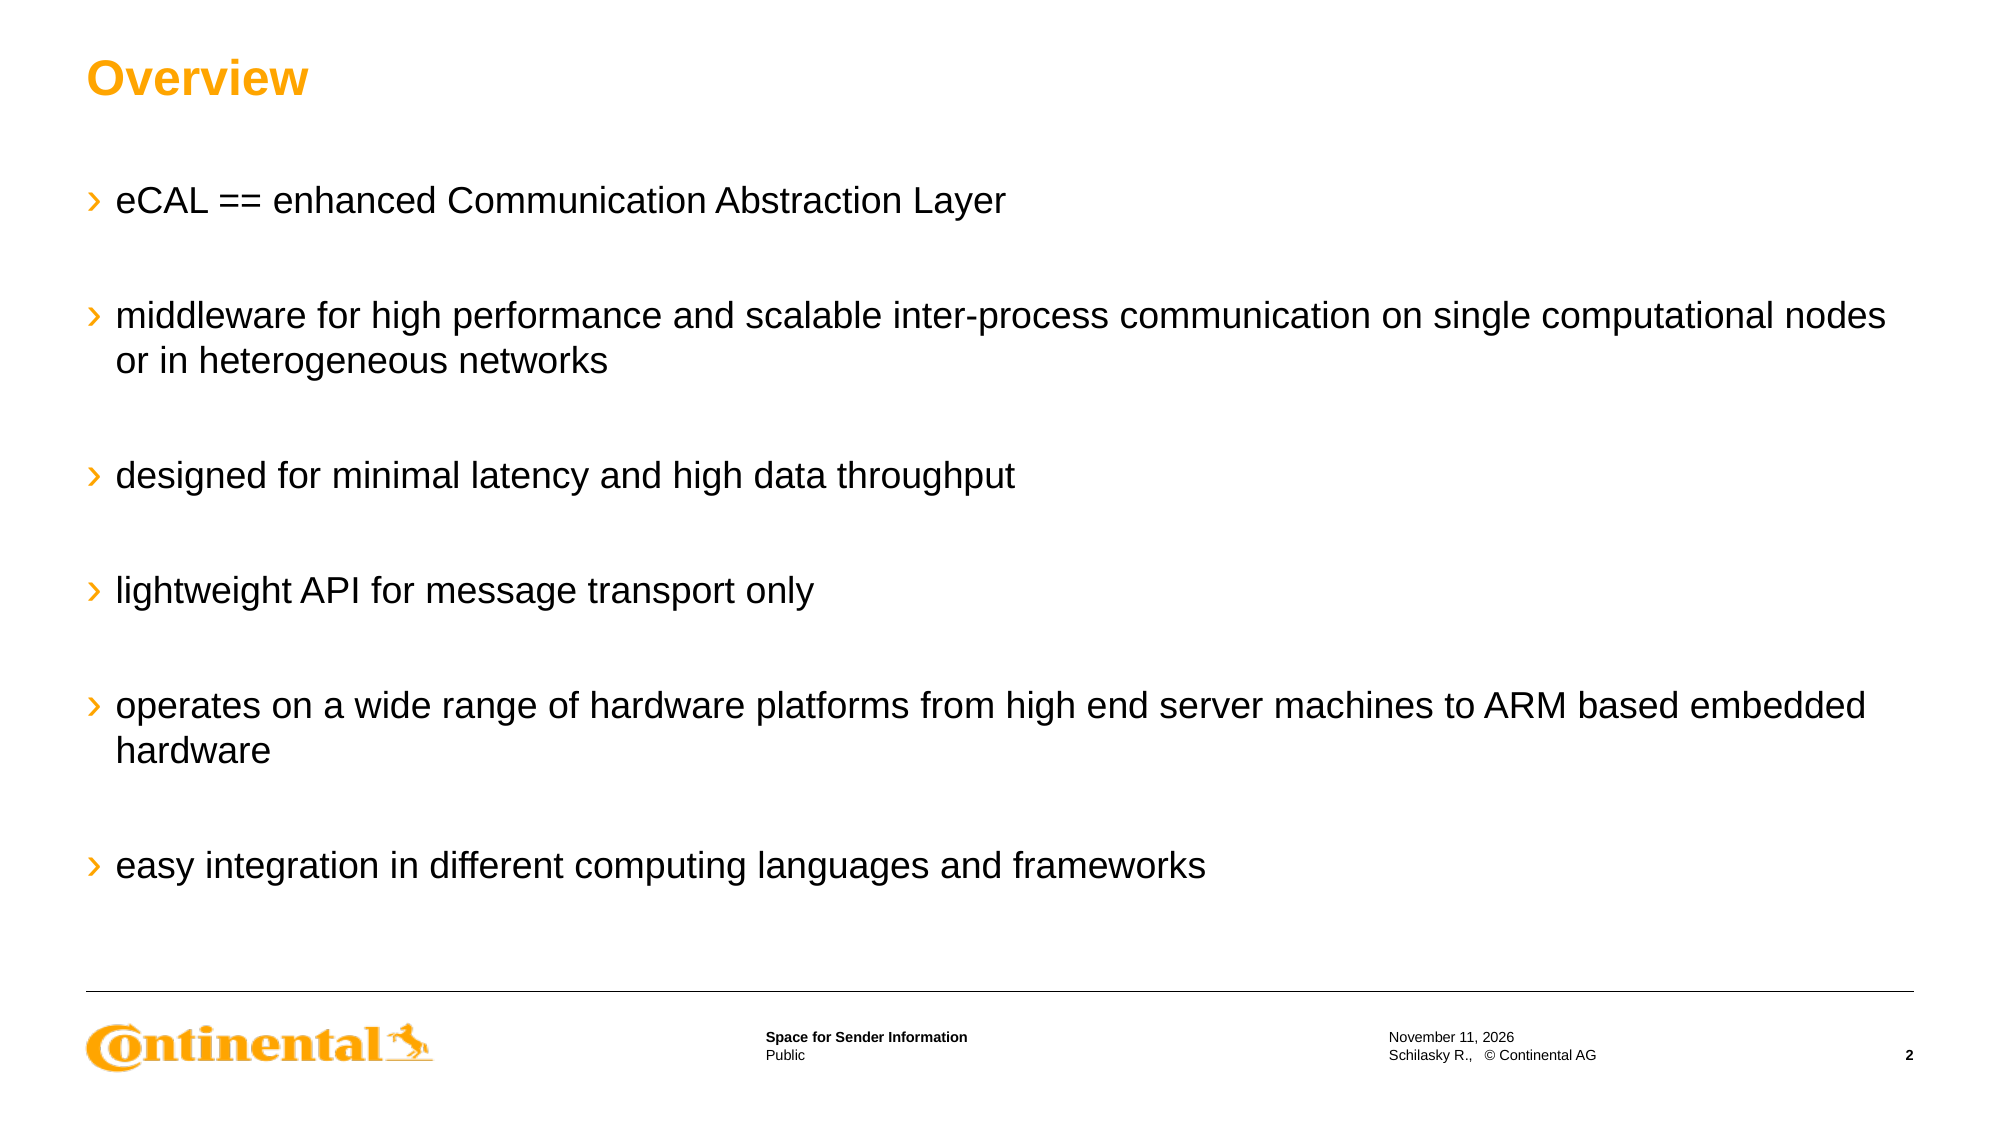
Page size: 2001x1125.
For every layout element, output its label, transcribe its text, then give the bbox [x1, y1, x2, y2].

slide_number 2 [1834, 1045, 1914, 1071]
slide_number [1388, 1021, 1827, 1045]
title Overview [86, 48, 1914, 167]
text_box eCAL == enhanced Communication Abstraction Layer middleware for high performance and scalable inter-process communication on single computational nodes or in heterogeneous networks designed for minimal latency and high data throughput lightweight API for message transport only operates on a wide range of hardware platforms from high end server machines to ARM based embedded hardware easy integration in different computing languages and frameworks [86, 172, 1914, 953]
footer Schilasky R., © Continental AG [1388, 1045, 1827, 1071]
